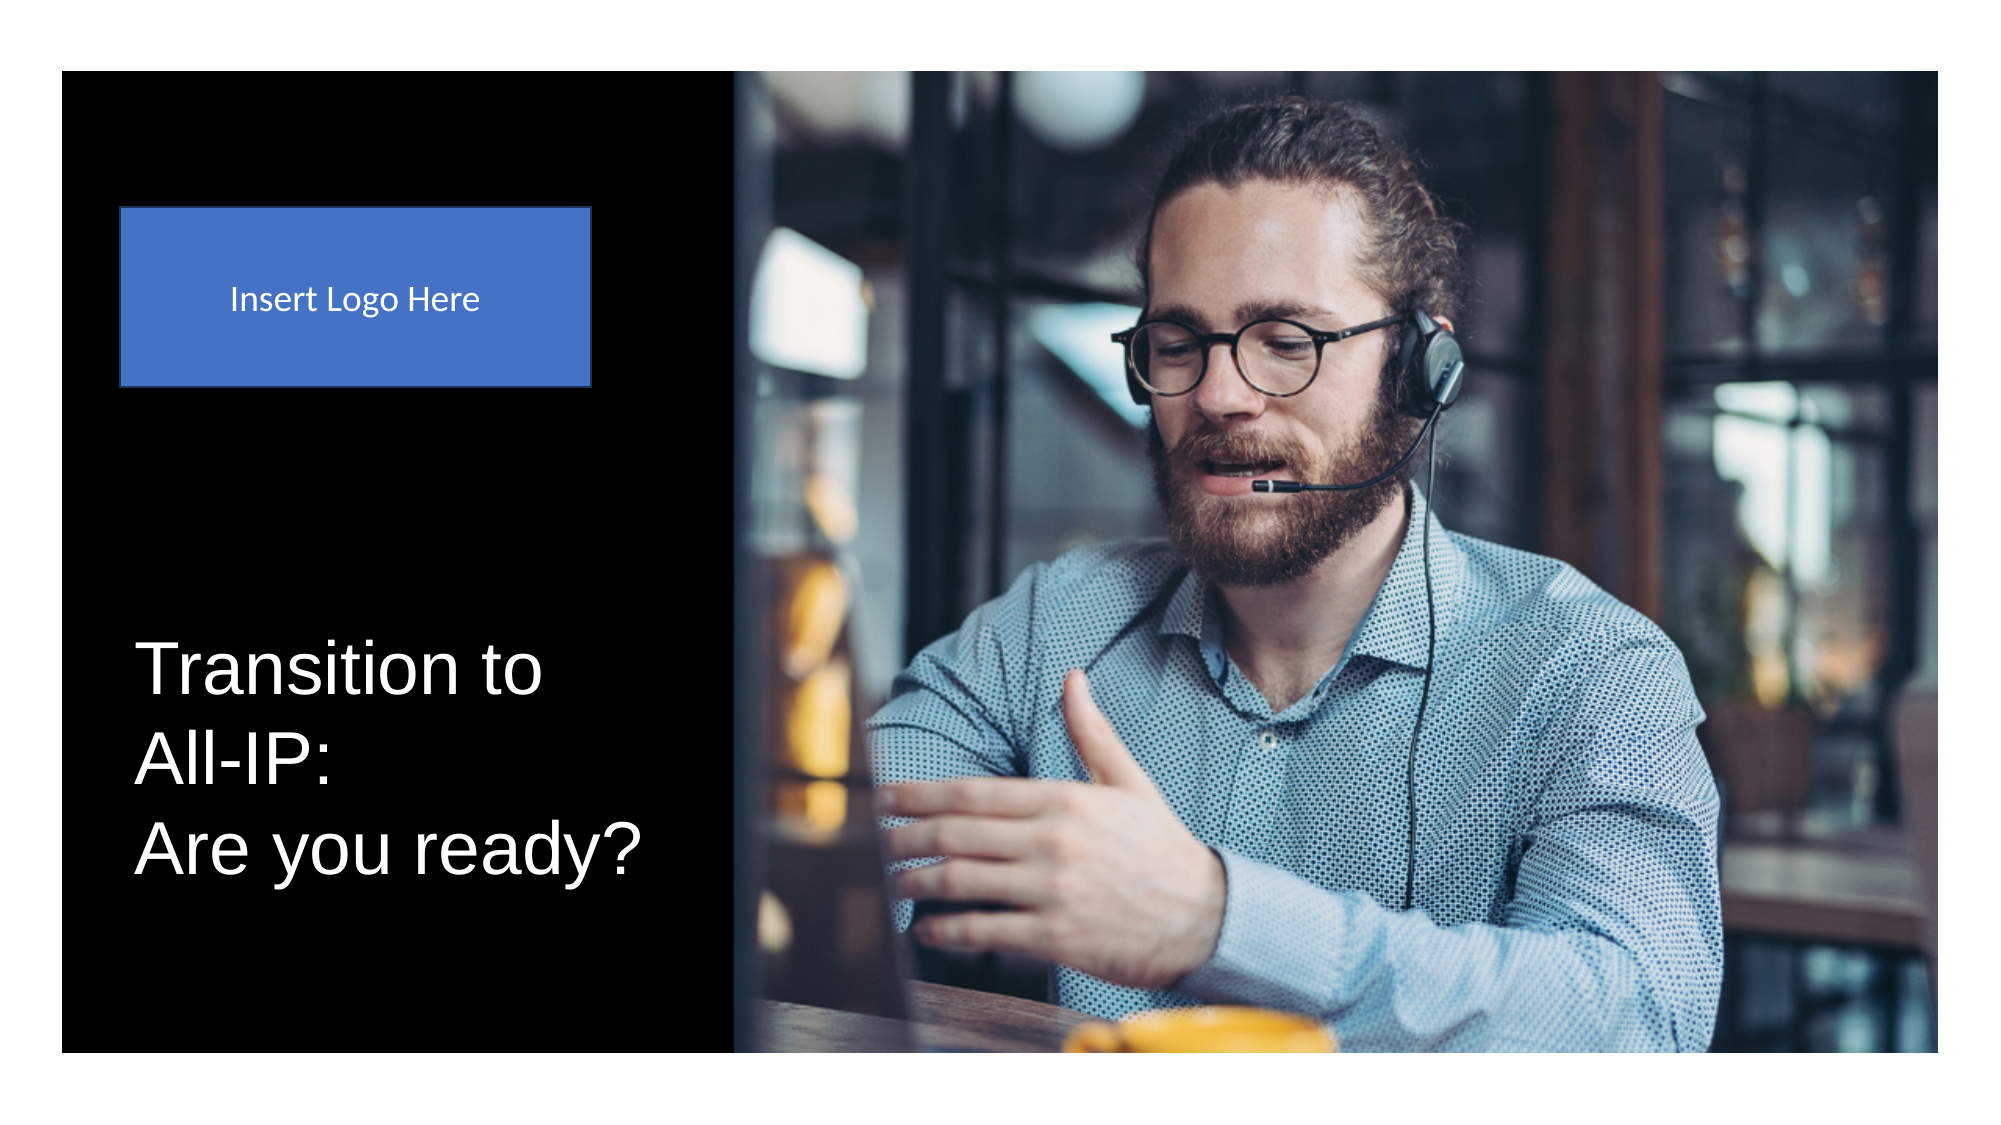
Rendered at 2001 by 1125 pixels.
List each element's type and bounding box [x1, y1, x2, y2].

picture [62, 71, 1938, 1053]
